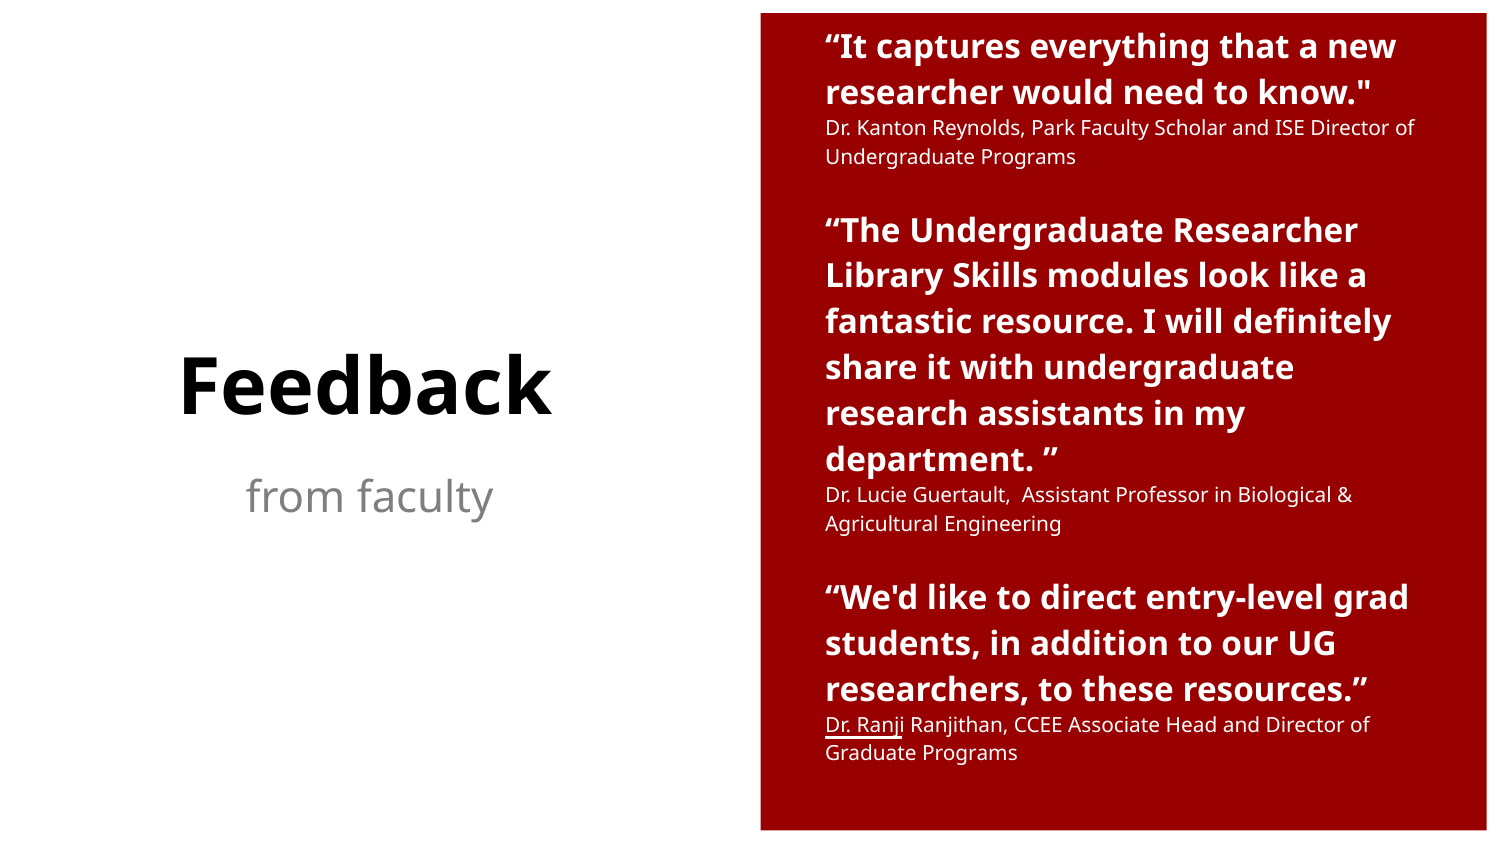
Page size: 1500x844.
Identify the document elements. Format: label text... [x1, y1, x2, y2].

subtitle from faculty [43, 454, 708, 675]
title Feedback [43, 193, 708, 446]
list “It captures everything that a new researcher would need to know." Dr. Kanton Reynolds, Park Faculty Scholar and ISE Director of Undergraduate Programs “The Undergraduate Researcher Library Skills modules look like a fantastic resource. I will definitely share it with undergraduate research assistants in my department. ” Dr. Lucie Guertault, Assistant Professor in Biological & Agricultural Engineering “We'd like to direct entry-level grad students, in addition to our UG researchers, to these resources.” Dr. Ranji Ranjithan, CCEE Associate Head and Director of Graduate Programs [810, 106, 1440, 713]
